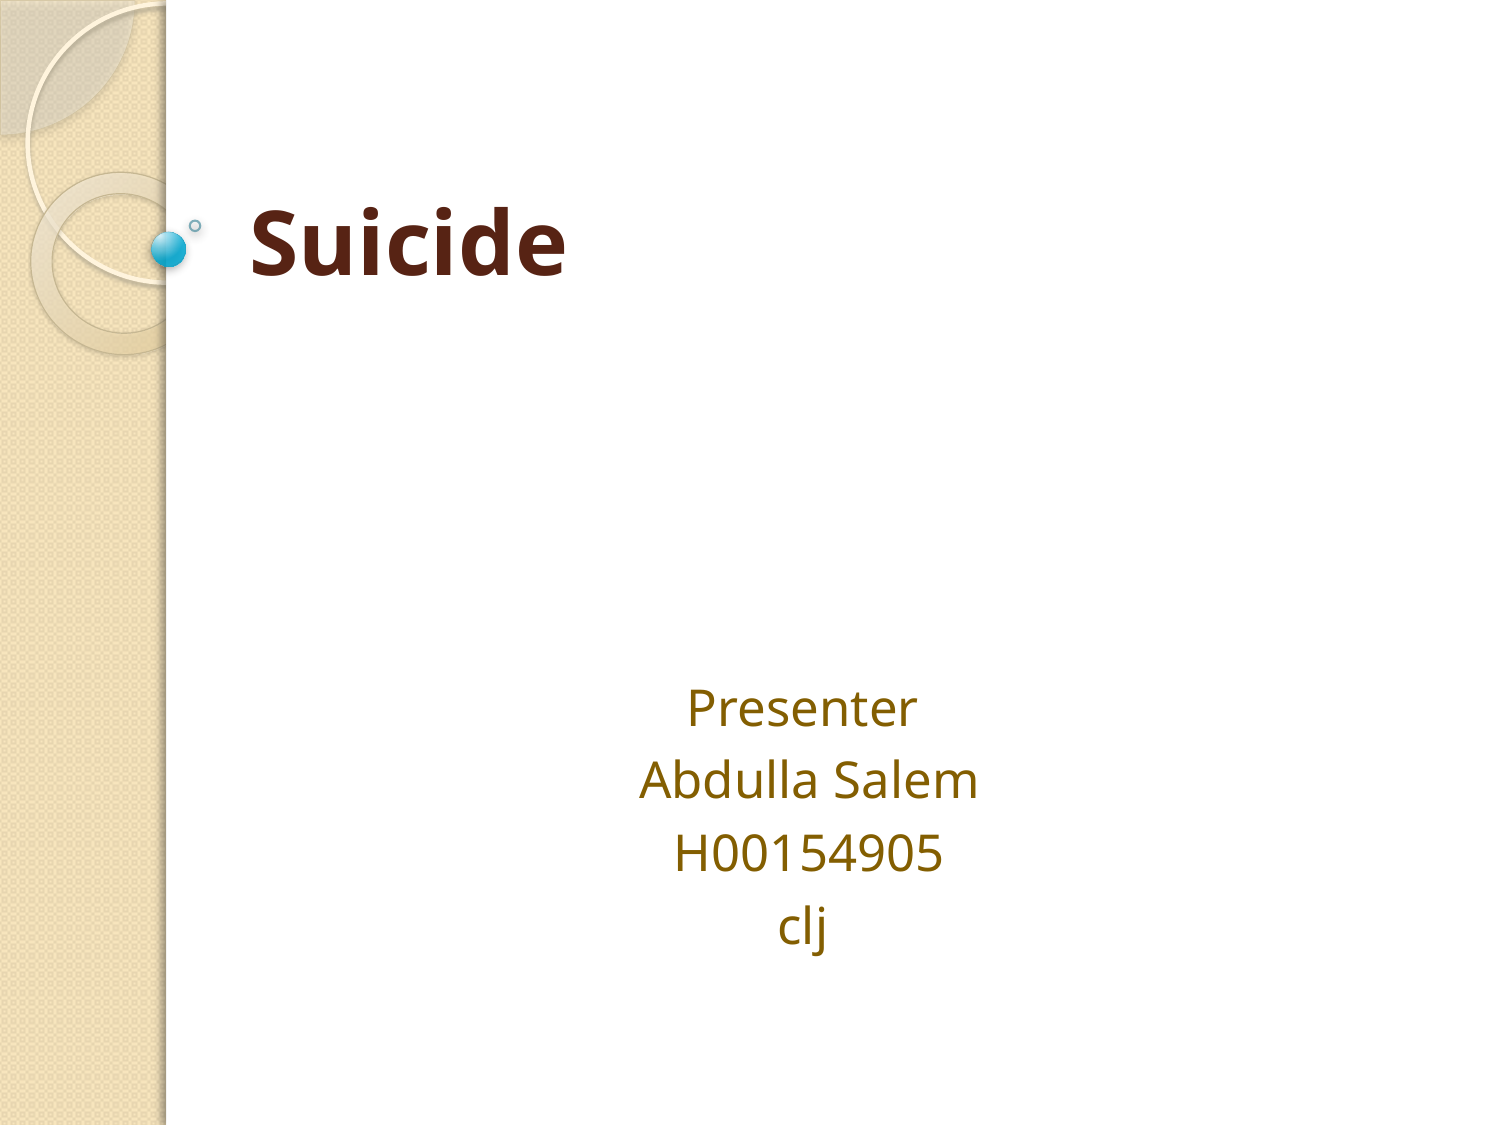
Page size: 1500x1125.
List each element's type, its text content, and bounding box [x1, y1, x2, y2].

subtitle Presenter Abdulla Salem H00154905 clj [200, 675, 1415, 963]
title Suicide [234, 59, 1450, 301]
